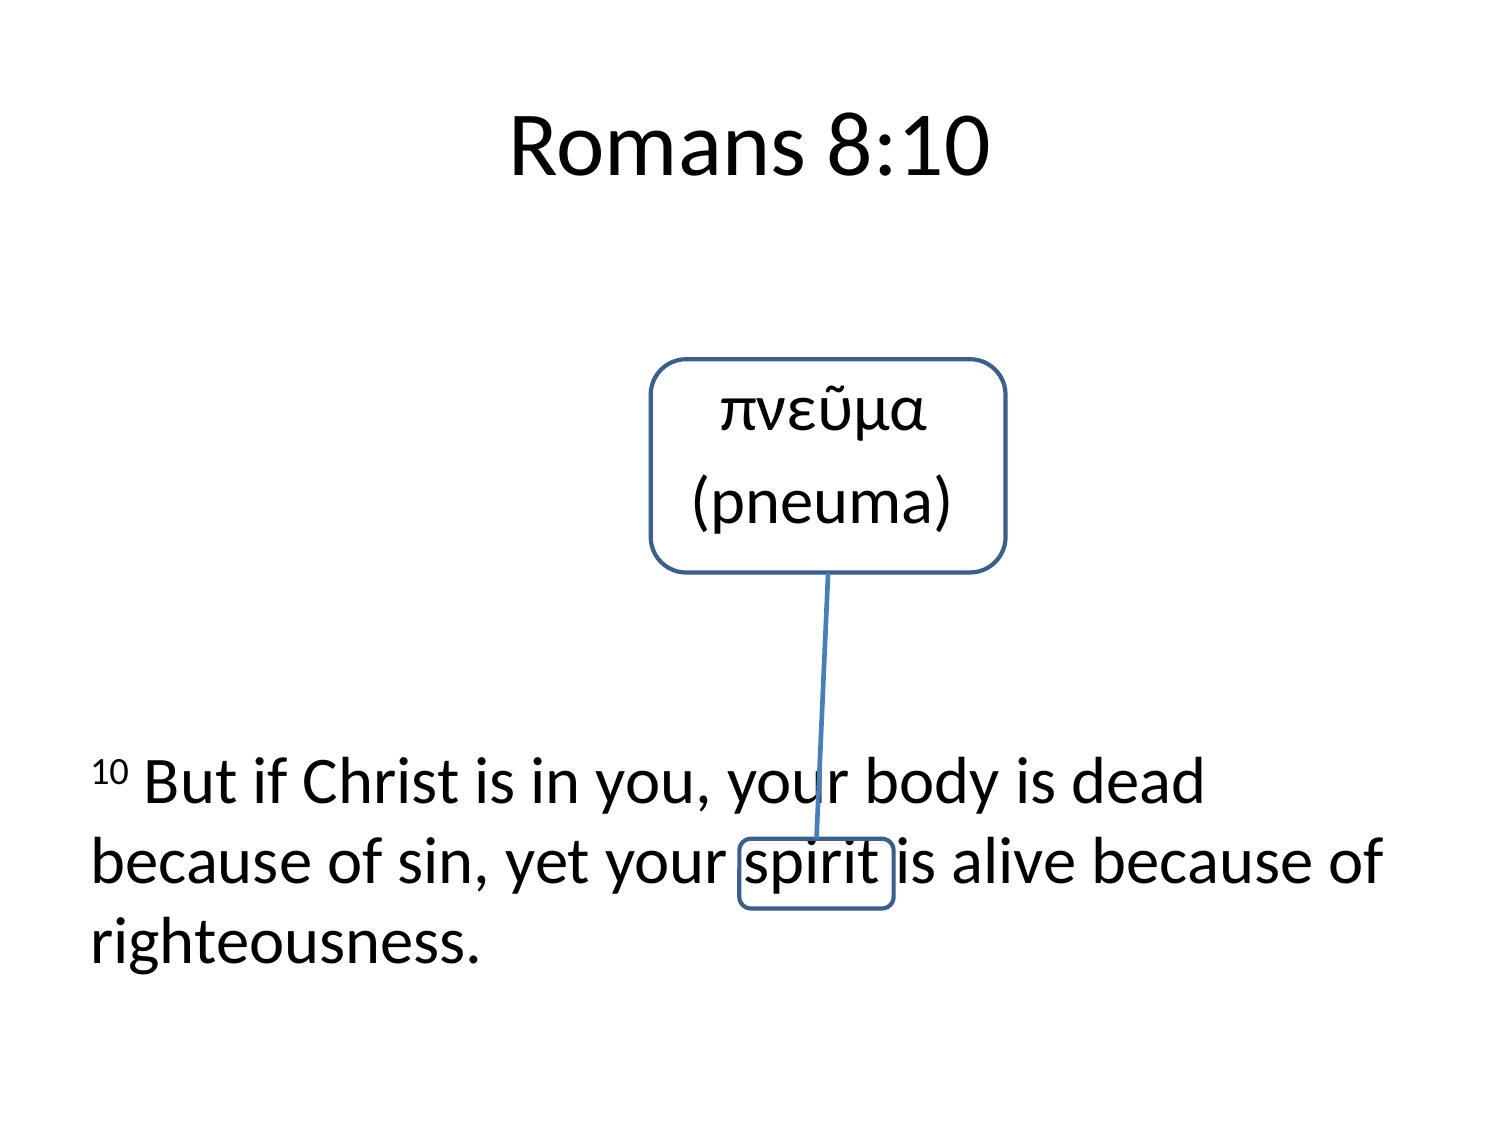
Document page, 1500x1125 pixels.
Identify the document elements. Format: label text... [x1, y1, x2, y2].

text_box [648, 357, 1008, 575]
title Romans 8:10 [75, 45, 1425, 233]
text_box [737, 836, 896, 911]
list πνεῦμα (pneuma) 10 But if Christ is in you, your body is dead because of sin, yet your spirit is alive because of righteousness. [75, 262, 1425, 1005]
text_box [816, 572, 829, 839]
